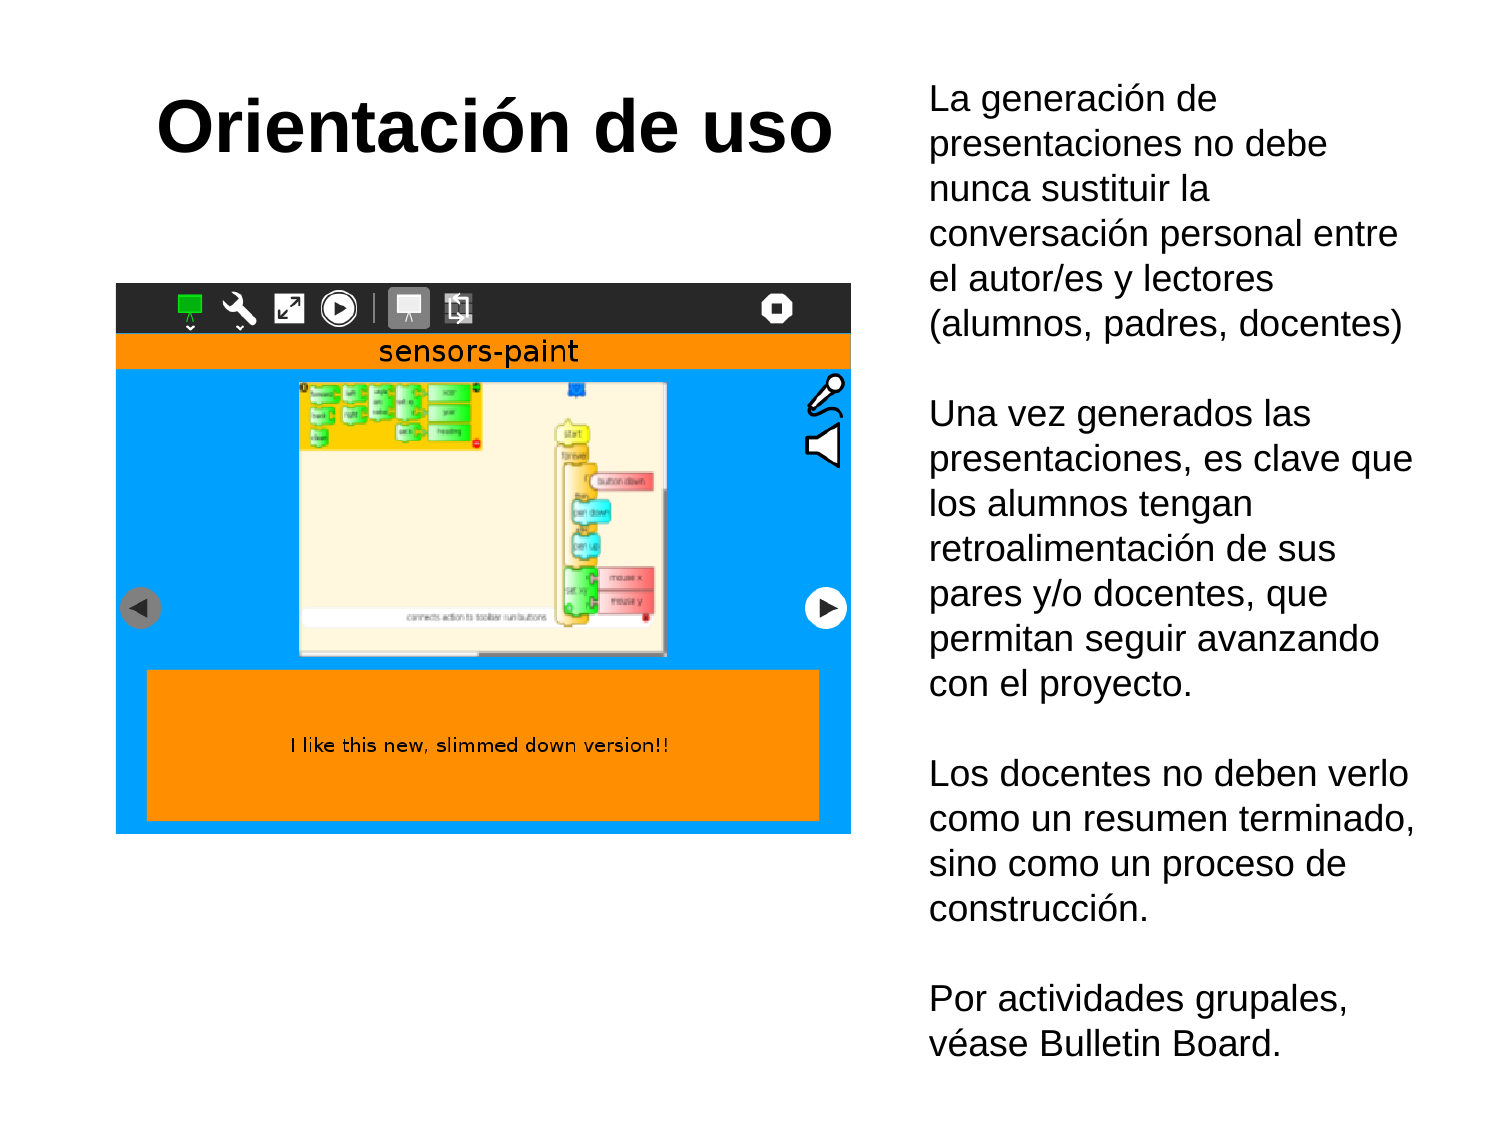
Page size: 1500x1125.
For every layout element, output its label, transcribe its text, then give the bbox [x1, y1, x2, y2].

list La generación de presentaciones no debe nunca sustituir la conversación personal entre el autor/es y lectores (alumnos, padres, docentes) Una vez generados las presentaciones, es clave que los alumnos tengan retroalimentación de sus pares y/o docentes, que permitan seguir avanzando con el proyecto. Los docentes no deben verlo como un resumen terminado, sino como un proceso de construcción. Por actividades grupales, véase Bulletin Board. [914, 58, 1500, 1079]
text_box [115, 283, 851, 834]
title Orientación de uso [0, 0, 1350, 183]
